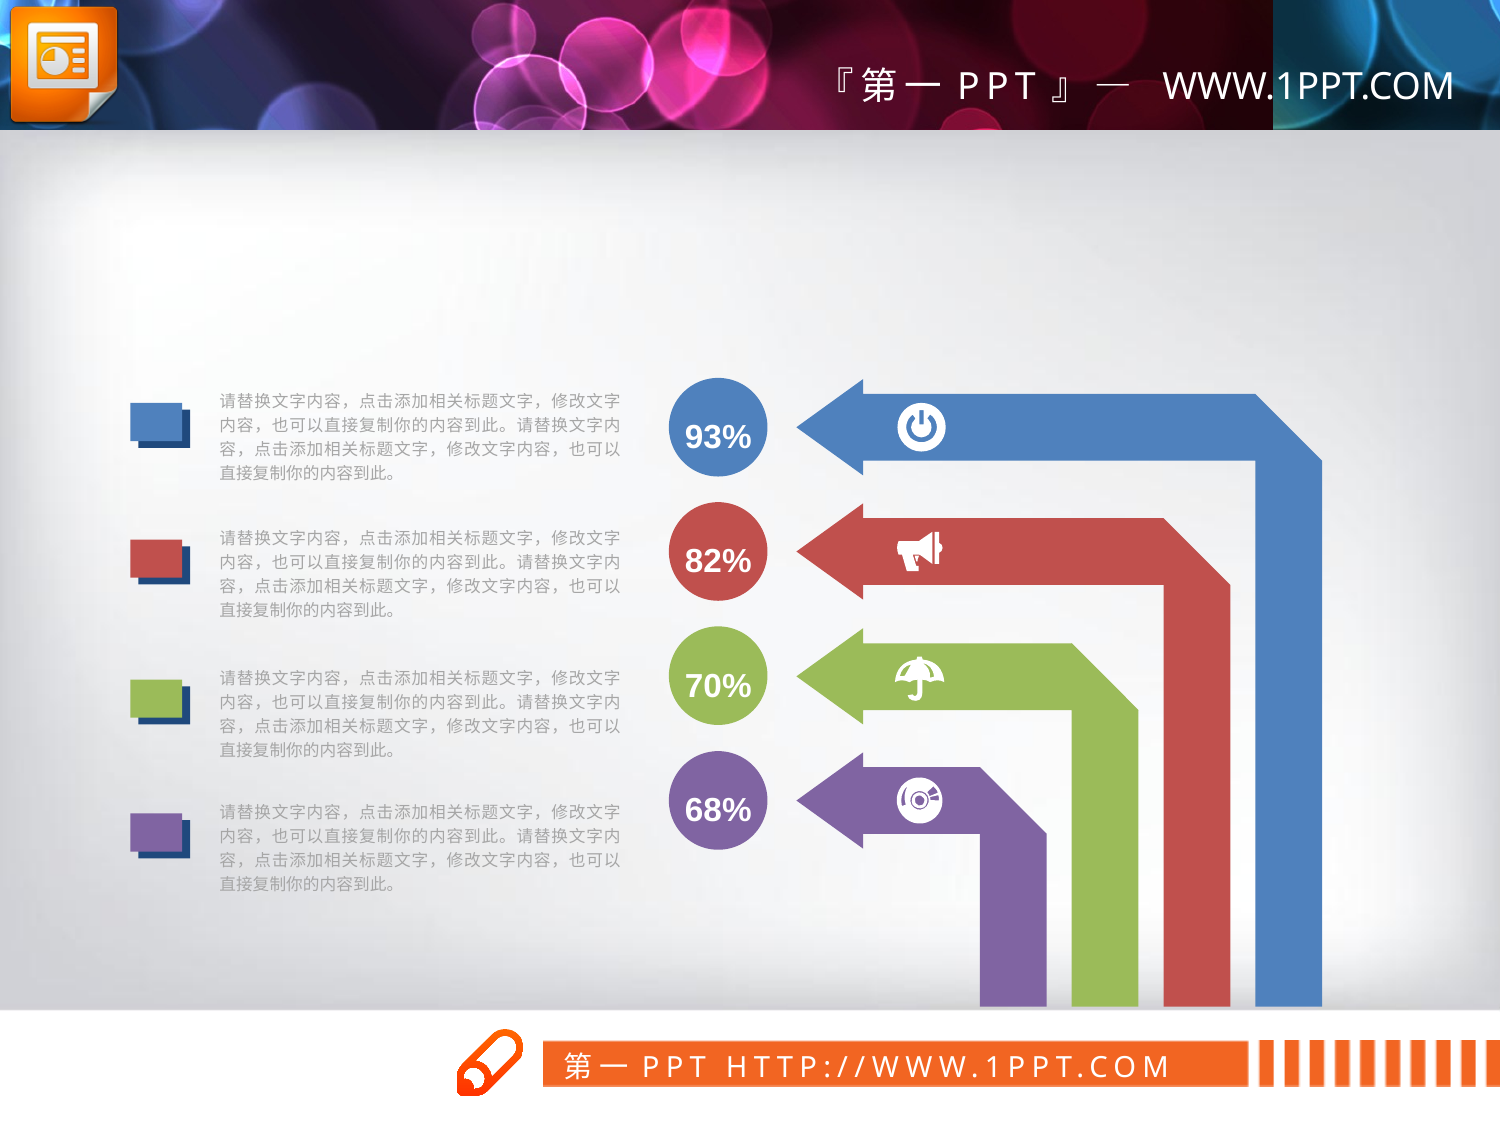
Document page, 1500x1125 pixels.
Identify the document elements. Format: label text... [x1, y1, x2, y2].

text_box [130, 813, 191, 859]
text_box 请替换文字内容，点击添加相关标题文字，修改文字内容，也可以直接复制你的内容到此。请替换文字内容，点击添加相关标题文字，修改文字内容，也可以直接复制你的内容到此。 [204, 790, 636, 901]
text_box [130, 402, 191, 448]
picture [0, 0, 1500, 1012]
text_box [668, 626, 768, 726]
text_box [130, 679, 191, 725]
text_box 请替换文字内容，点击添加相关标题文字，修改文字内容，也可以直接复制你的内容到此。请替换文字内容，点击添加相关标题文字，修改文字内容，也可以直接复制你的内容到此。 [204, 379, 636, 491]
text_box 请替换文字内容，点击添加相关标题文字，修改文字内容，也可以直接复制你的内容到此。请替换文字内容，点击添加相关标题文字，修改文字内容，也可以直接复制你的内容到此。 [204, 516, 636, 627]
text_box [668, 501, 768, 601]
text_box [130, 539, 191, 585]
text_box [668, 377, 768, 477]
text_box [796, 378, 1323, 1007]
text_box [668, 750, 768, 850]
text_box 请替换文字内容，点击添加相关标题文字，修改文字内容，也可以直接复制你的内容到此。请替换文字内容，点击添加相关标题文字，修改文字内容，也可以直接复制你的内容到此。 [204, 656, 636, 767]
picture [543, 1040, 1500, 1087]
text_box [796, 752, 1047, 1007]
